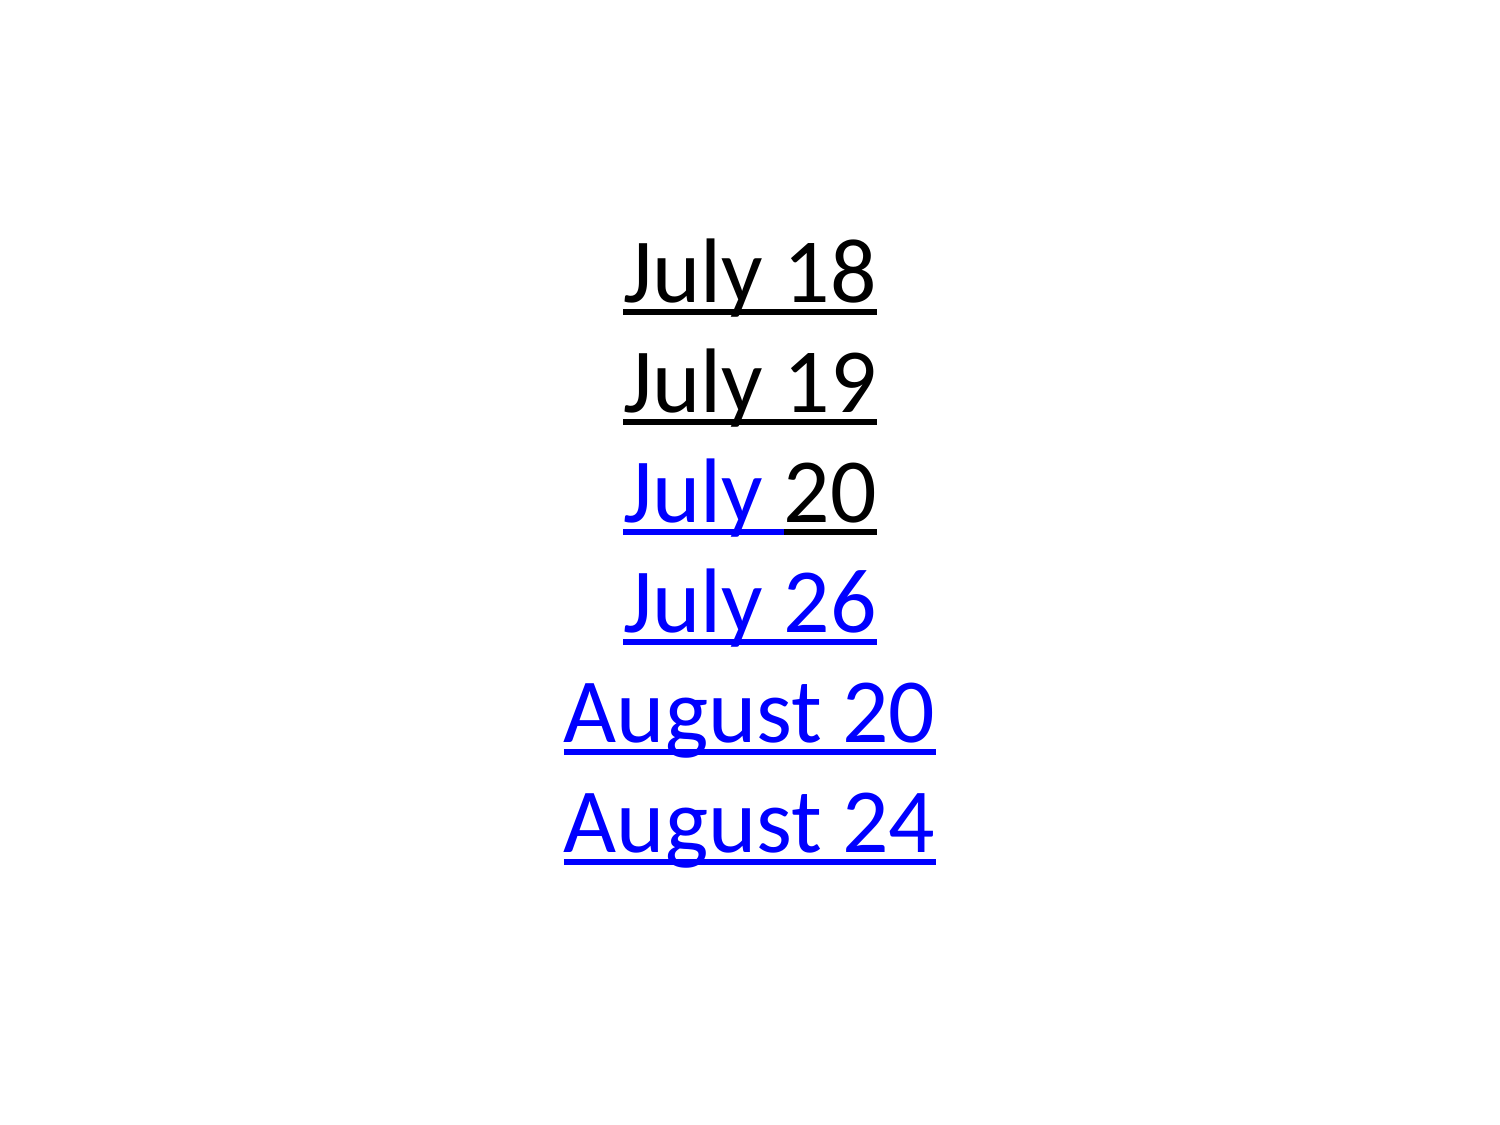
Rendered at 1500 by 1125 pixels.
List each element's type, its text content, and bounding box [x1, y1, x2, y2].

title July 18 July 19 July 20 July 26 August 20 August 24 [74, 44, 1426, 1038]
